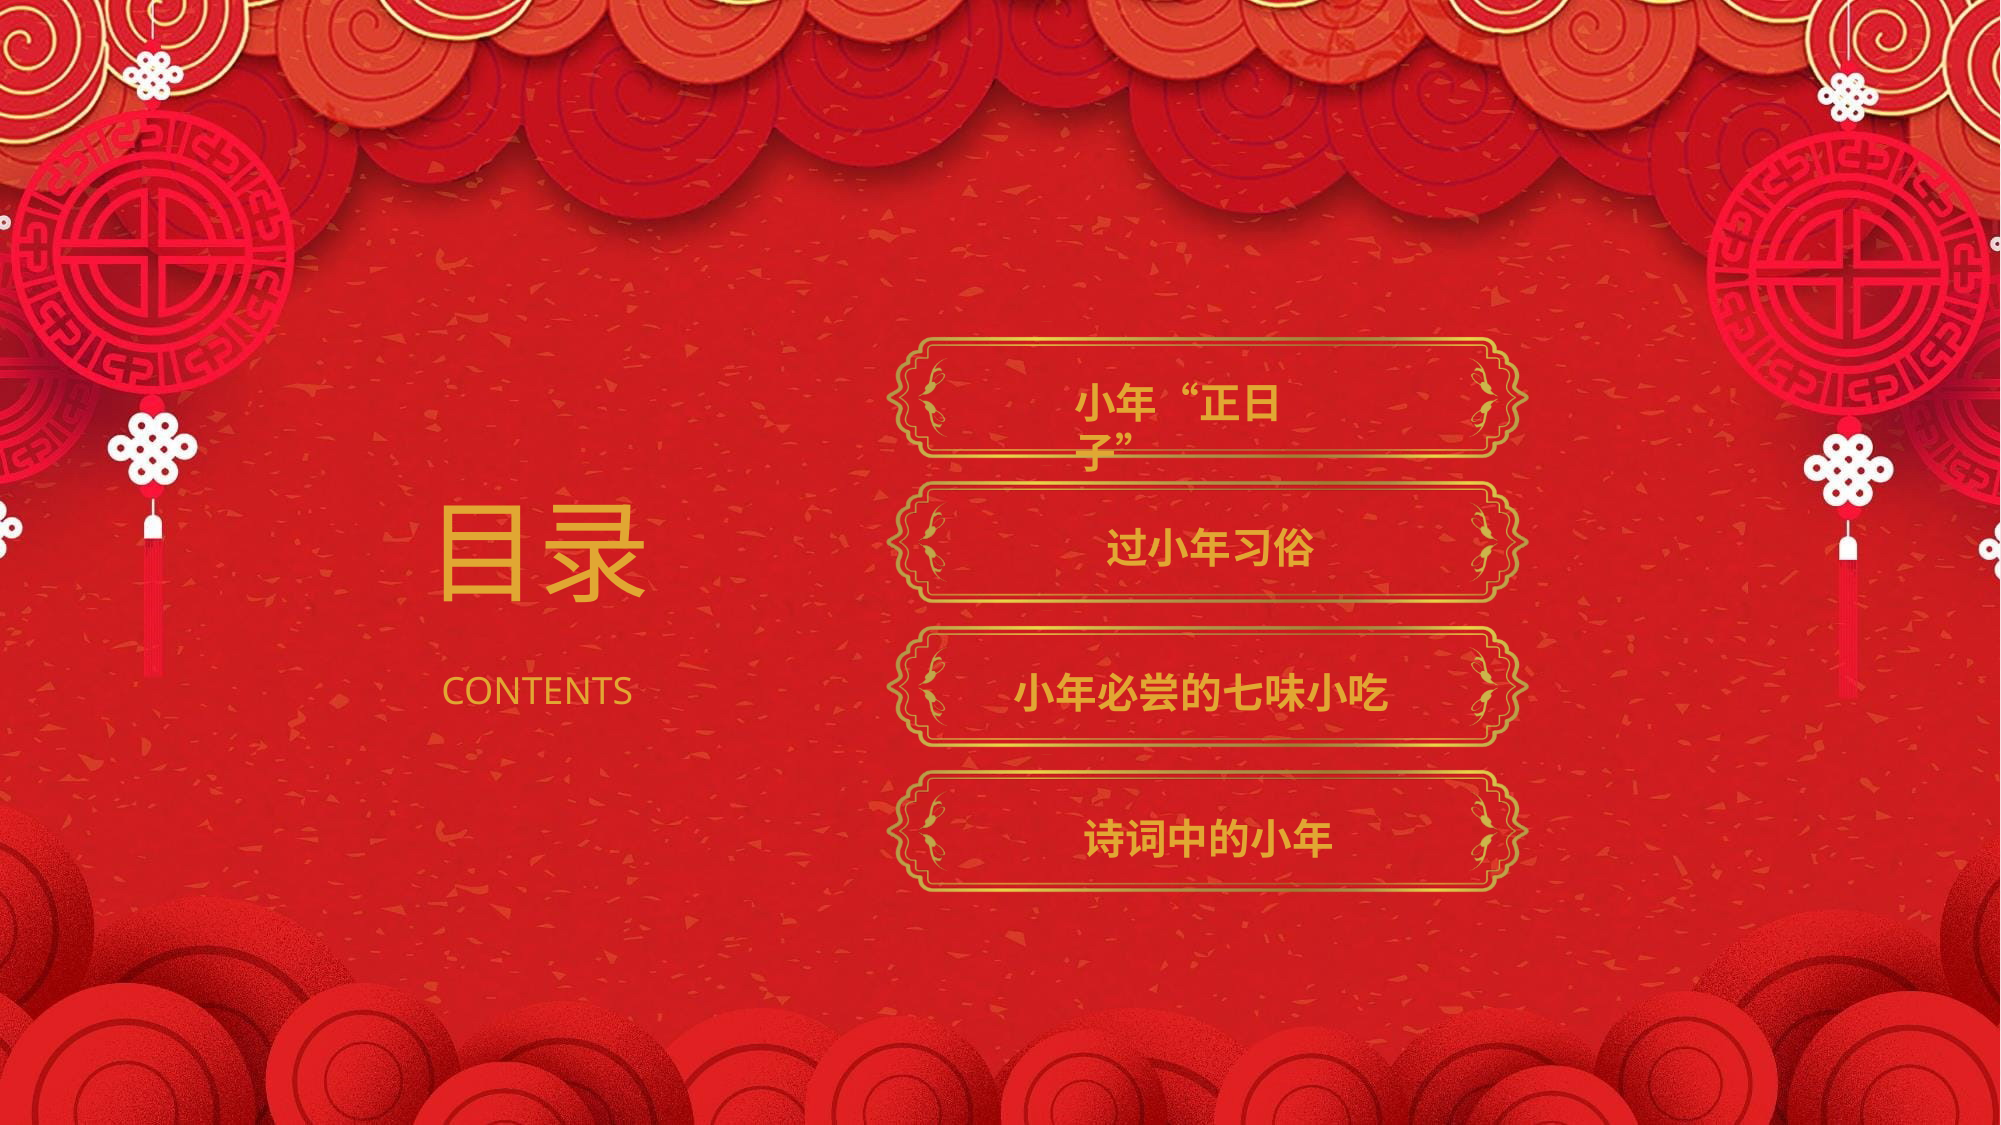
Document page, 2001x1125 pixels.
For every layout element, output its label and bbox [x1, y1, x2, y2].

text_box [411, 473, 705, 721]
picture [0, 0, 2001, 1125]
text_box [886, 321, 1547, 465]
text_box [886, 465, 1547, 610]
text_box [886, 754, 1547, 906]
text_box [886, 610, 1547, 754]
